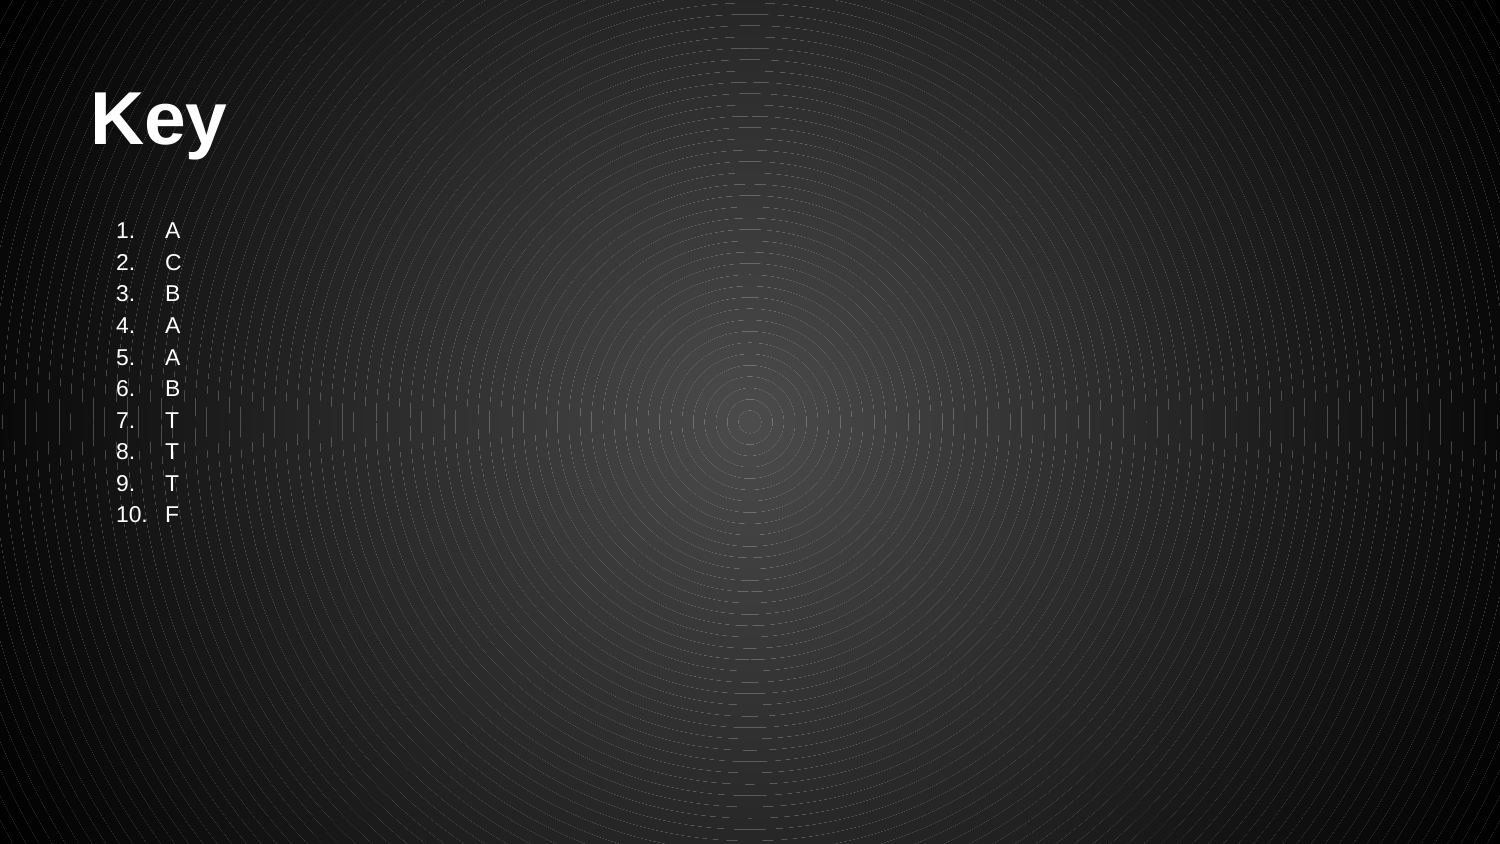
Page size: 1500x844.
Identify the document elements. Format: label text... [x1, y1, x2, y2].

title Key [75, 33, 1425, 175]
list A C B A A B T T T F [75, 196, 1425, 808]
